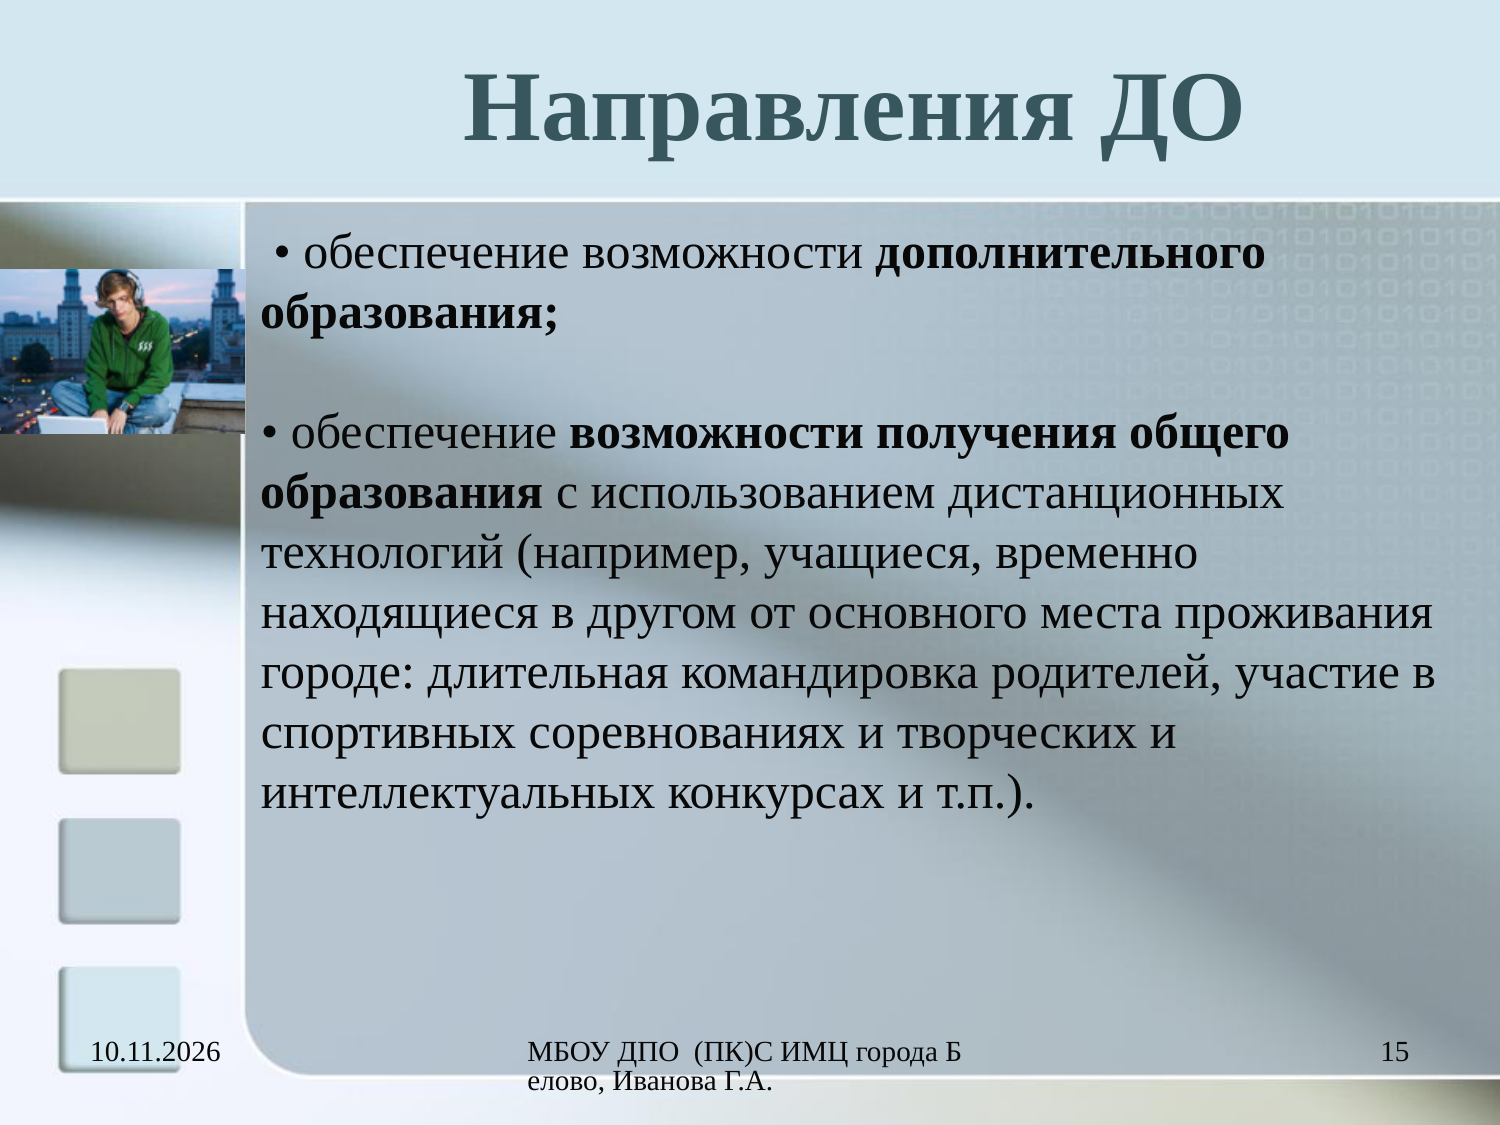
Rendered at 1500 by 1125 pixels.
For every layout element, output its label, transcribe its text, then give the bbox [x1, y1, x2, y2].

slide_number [74, 1024, 426, 1103]
footer МБОУ ДПО (ПК)С ИМЦ города Белово, Иванова Г.А. [512, 1024, 988, 1103]
title Направления ДО [249, 12, 1462, 188]
slide_number 15 [1074, 1024, 1426, 1103]
picture [0, 0, 1500, 1125]
text_box • обеспечение возможности дополнительного образования; • обеспечение возможности получения общего образования с использованием дистанционных технологий (например, учащиеся, временно находящиеся в другом от основного места проживания городе: длительная командировка родителей, участие в спортивных соревнованиях и творческих и интеллектуальных конкурсах и т.п.). [246, 210, 1454, 1066]
